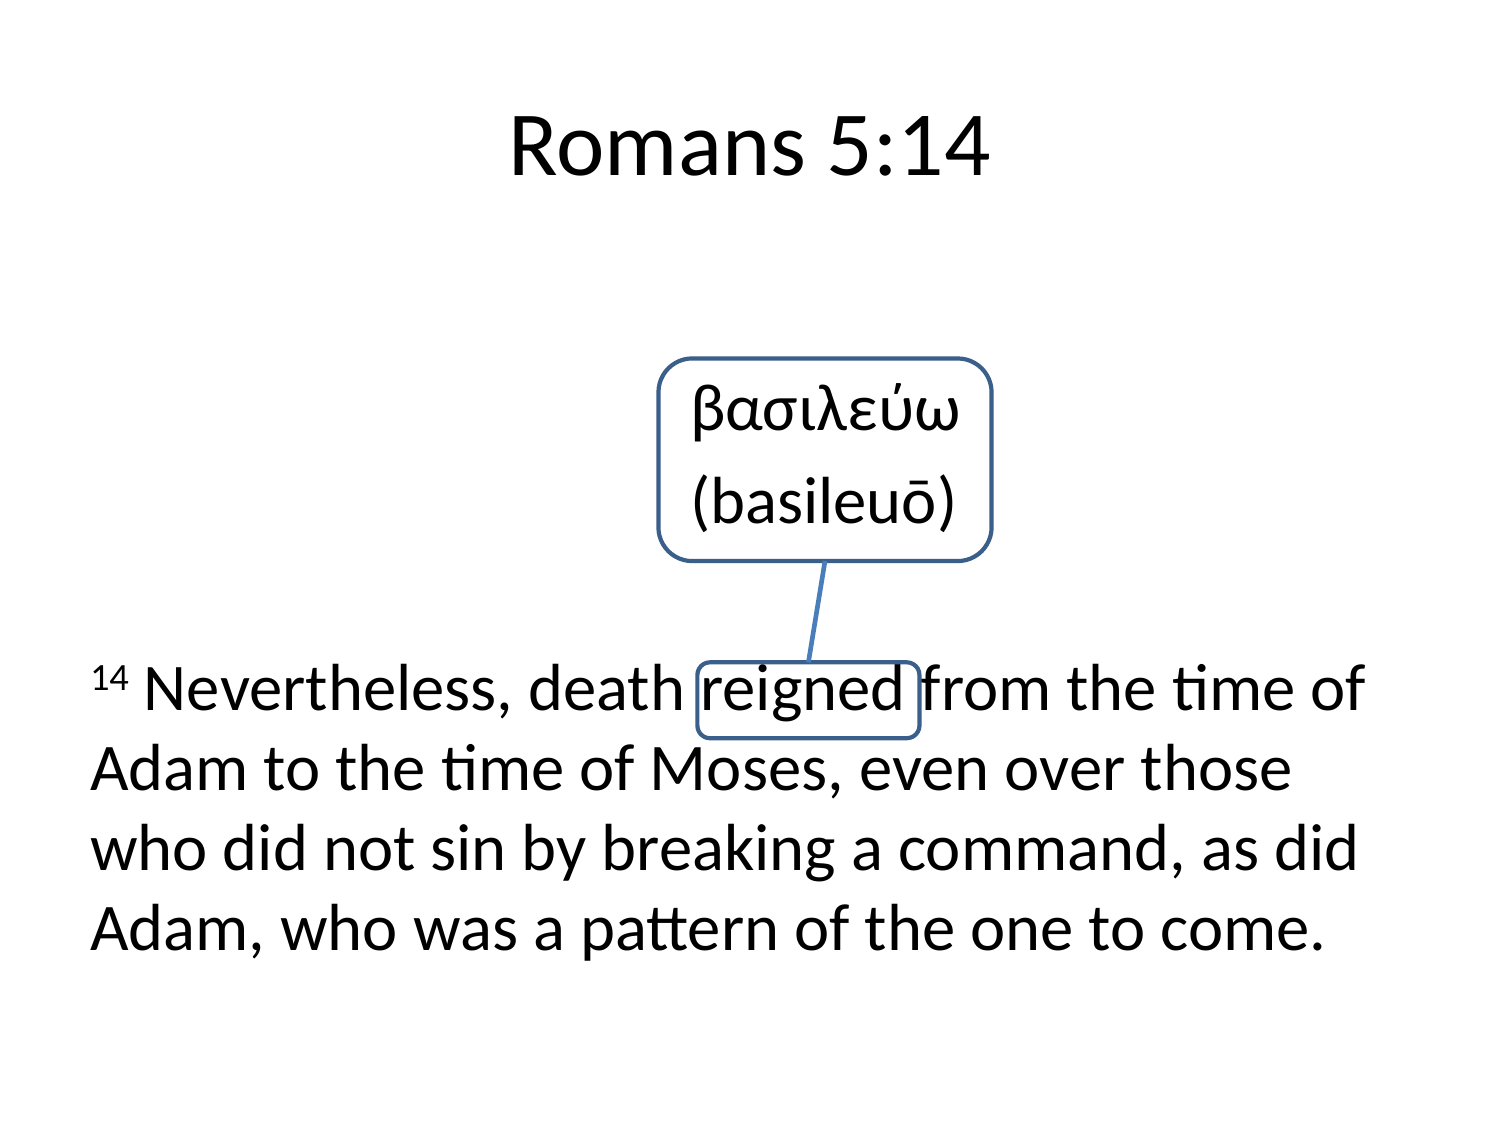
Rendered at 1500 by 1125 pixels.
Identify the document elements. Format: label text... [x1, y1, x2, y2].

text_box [808, 560, 826, 663]
title Romans 5:14 [75, 45, 1425, 233]
list βασιλεύω (basileuō) 14 Nevertheless, death reigned from the time of Adam to the time of Moses, even over those who did not sin by breaking a command, as did Adam, who was a pattern of the one to come. [75, 262, 1425, 1005]
text_box [695, 660, 922, 741]
text_box [656, 356, 994, 564]
